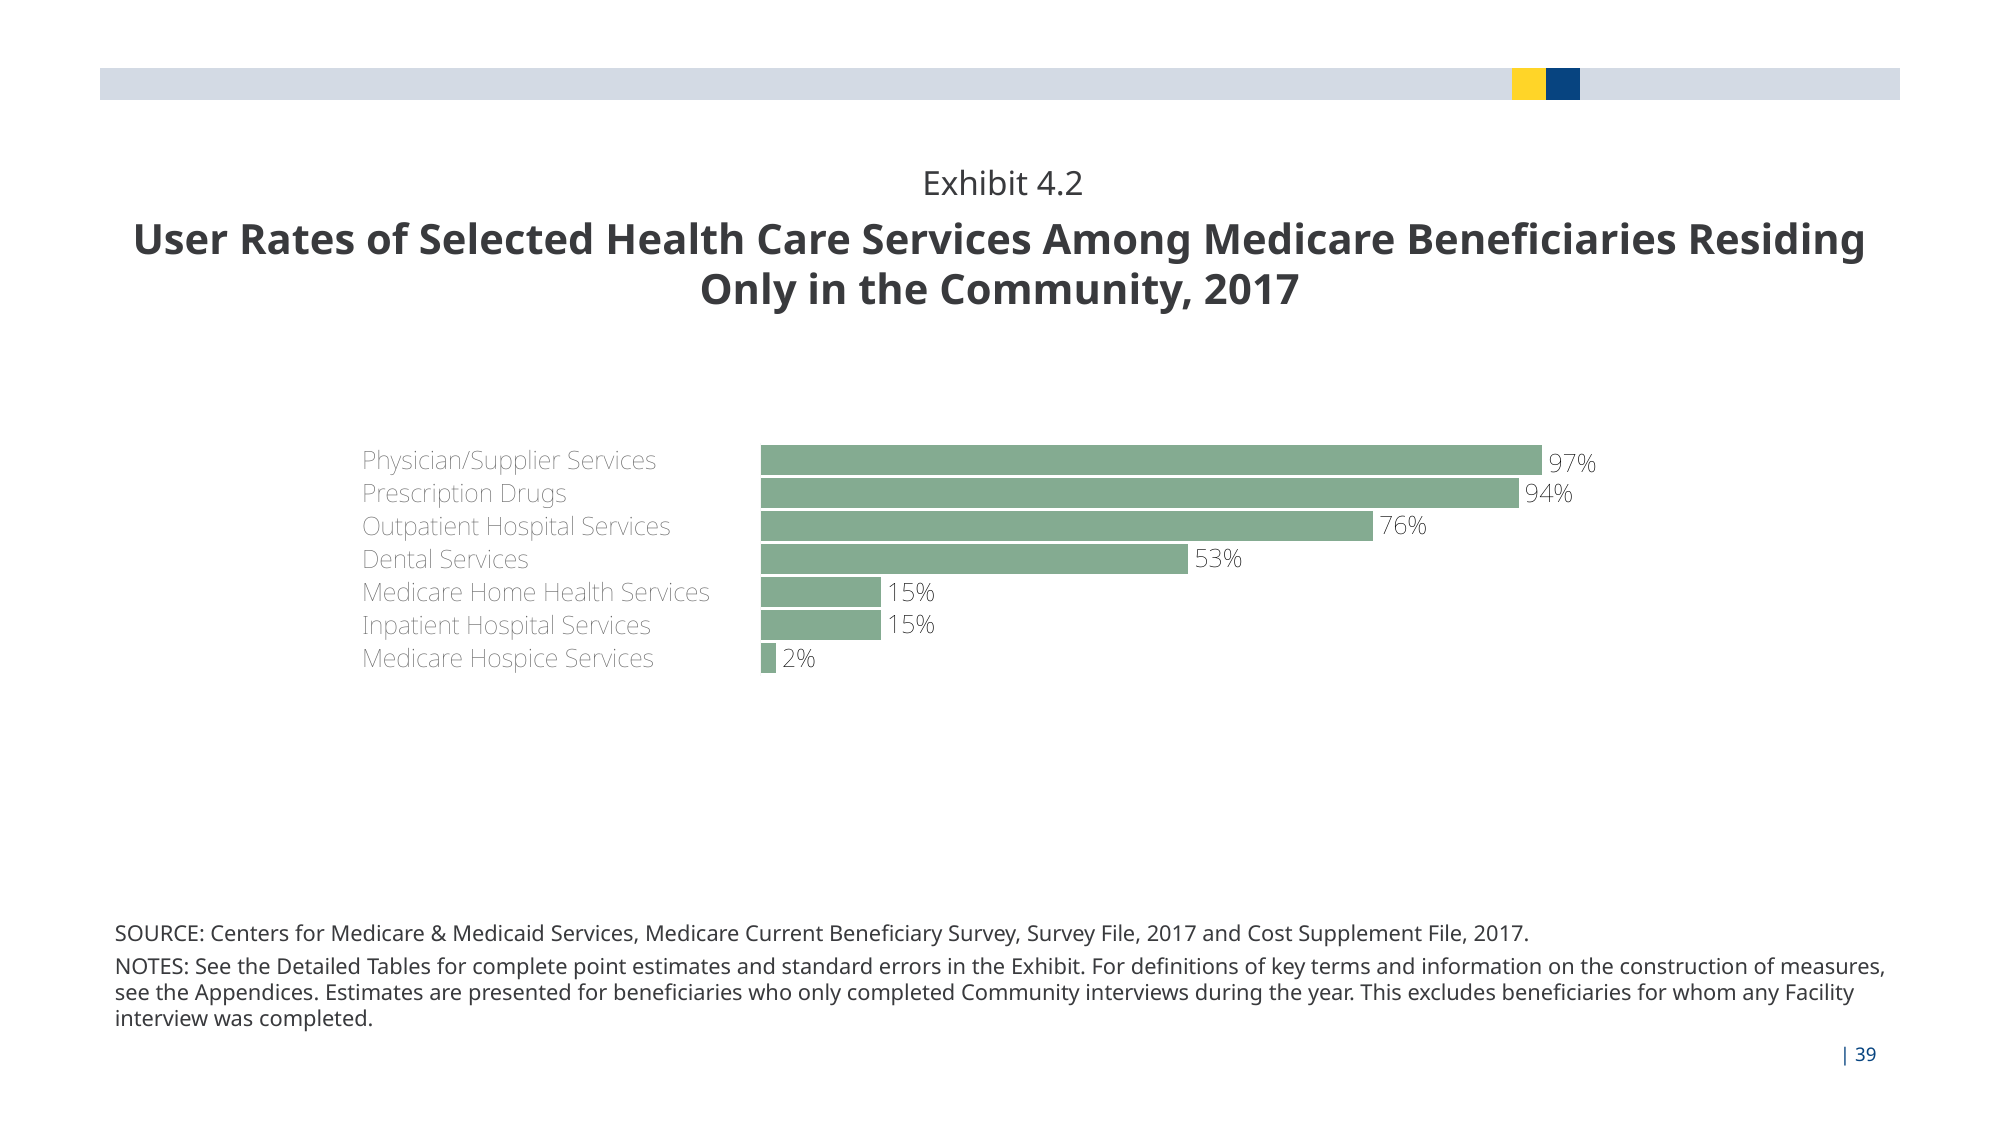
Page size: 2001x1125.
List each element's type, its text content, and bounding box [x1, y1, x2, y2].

list SOURCE: Centers for Medicare & Medicaid Services, Medicare Current Beneficiary Survey, Survey File, 2017 and Cost Supplement File, 2017. NOTES: See the Detailed Tables for complete point estimates and standard errors in the Exhibit. For definitions of key terms and information on the construction of measures, see the Appendices. Estimates are presented for beneficiaries who only completed Community interviews during the year. This excludes beneficiaries for whom any Facility interview was completed. [99, 912, 1900, 1075]
picture [333, 424, 1667, 695]
title Exhibit 4.2 [99, 154, 1900, 213]
list User Rates of Selected Health Care Services Among Medicare Beneficiaries Residing Only in the Community, 2017 [99, 213, 1900, 300]
